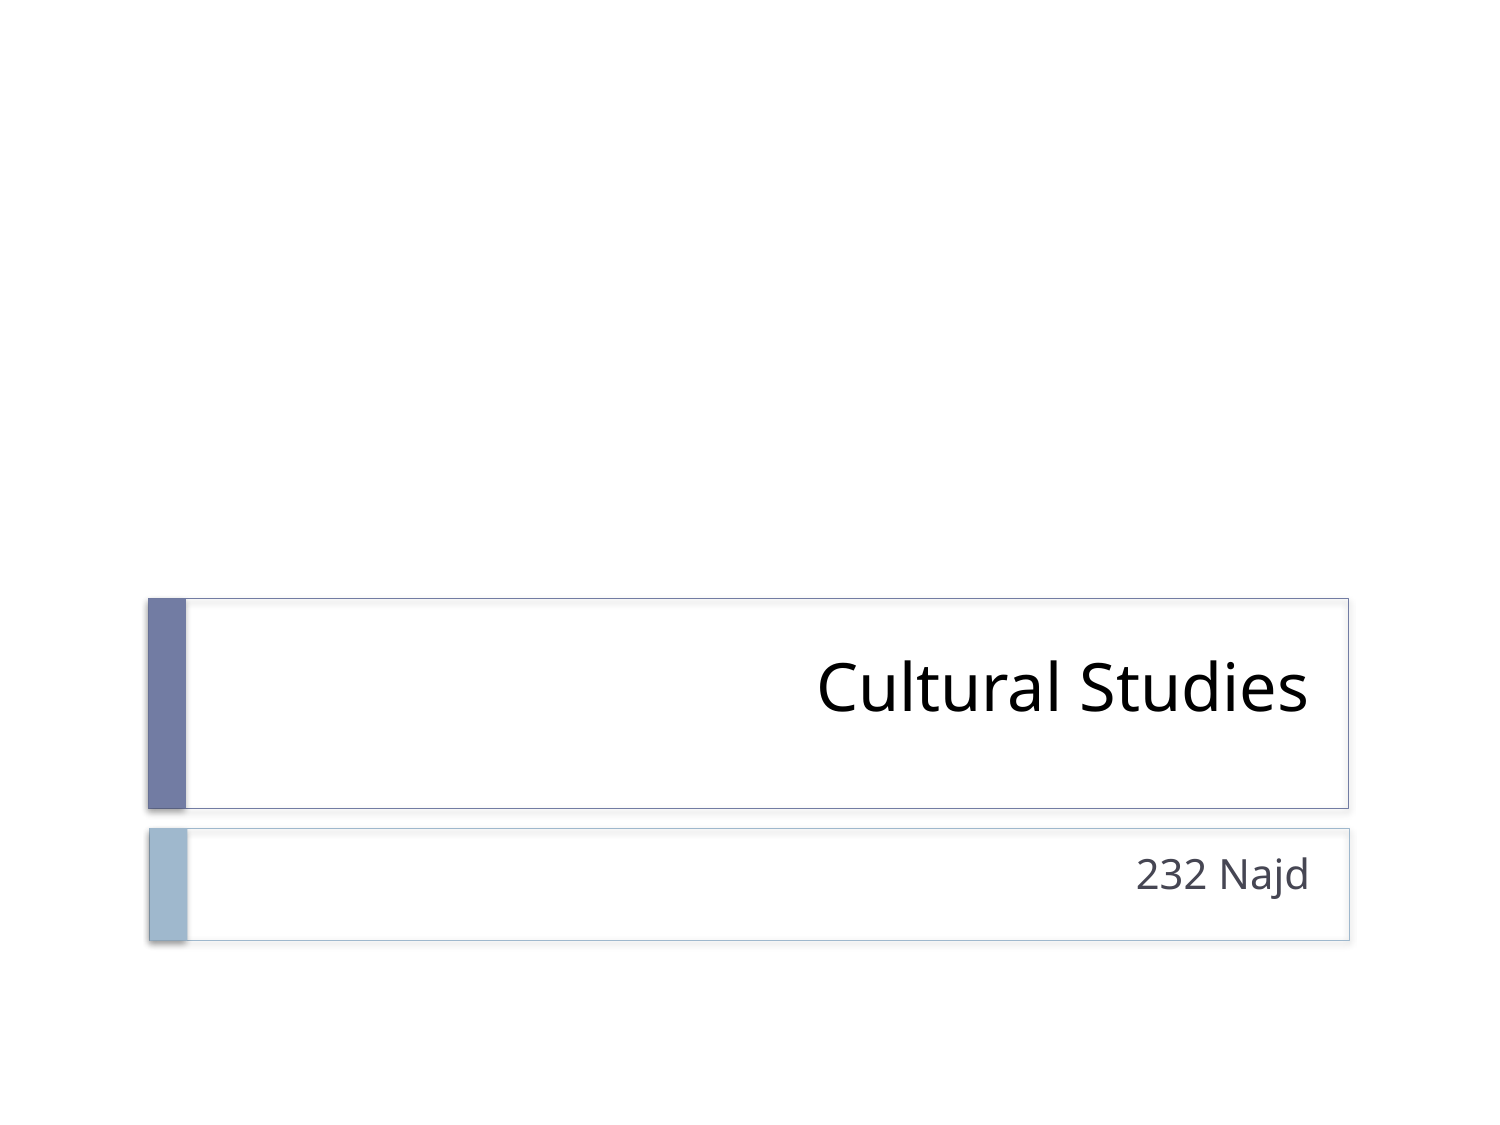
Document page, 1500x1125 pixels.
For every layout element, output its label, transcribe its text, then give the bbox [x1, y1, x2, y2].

subtitle 232 Najd [200, 840, 1325, 929]
title Cultural Studies [200, 637, 1325, 800]
